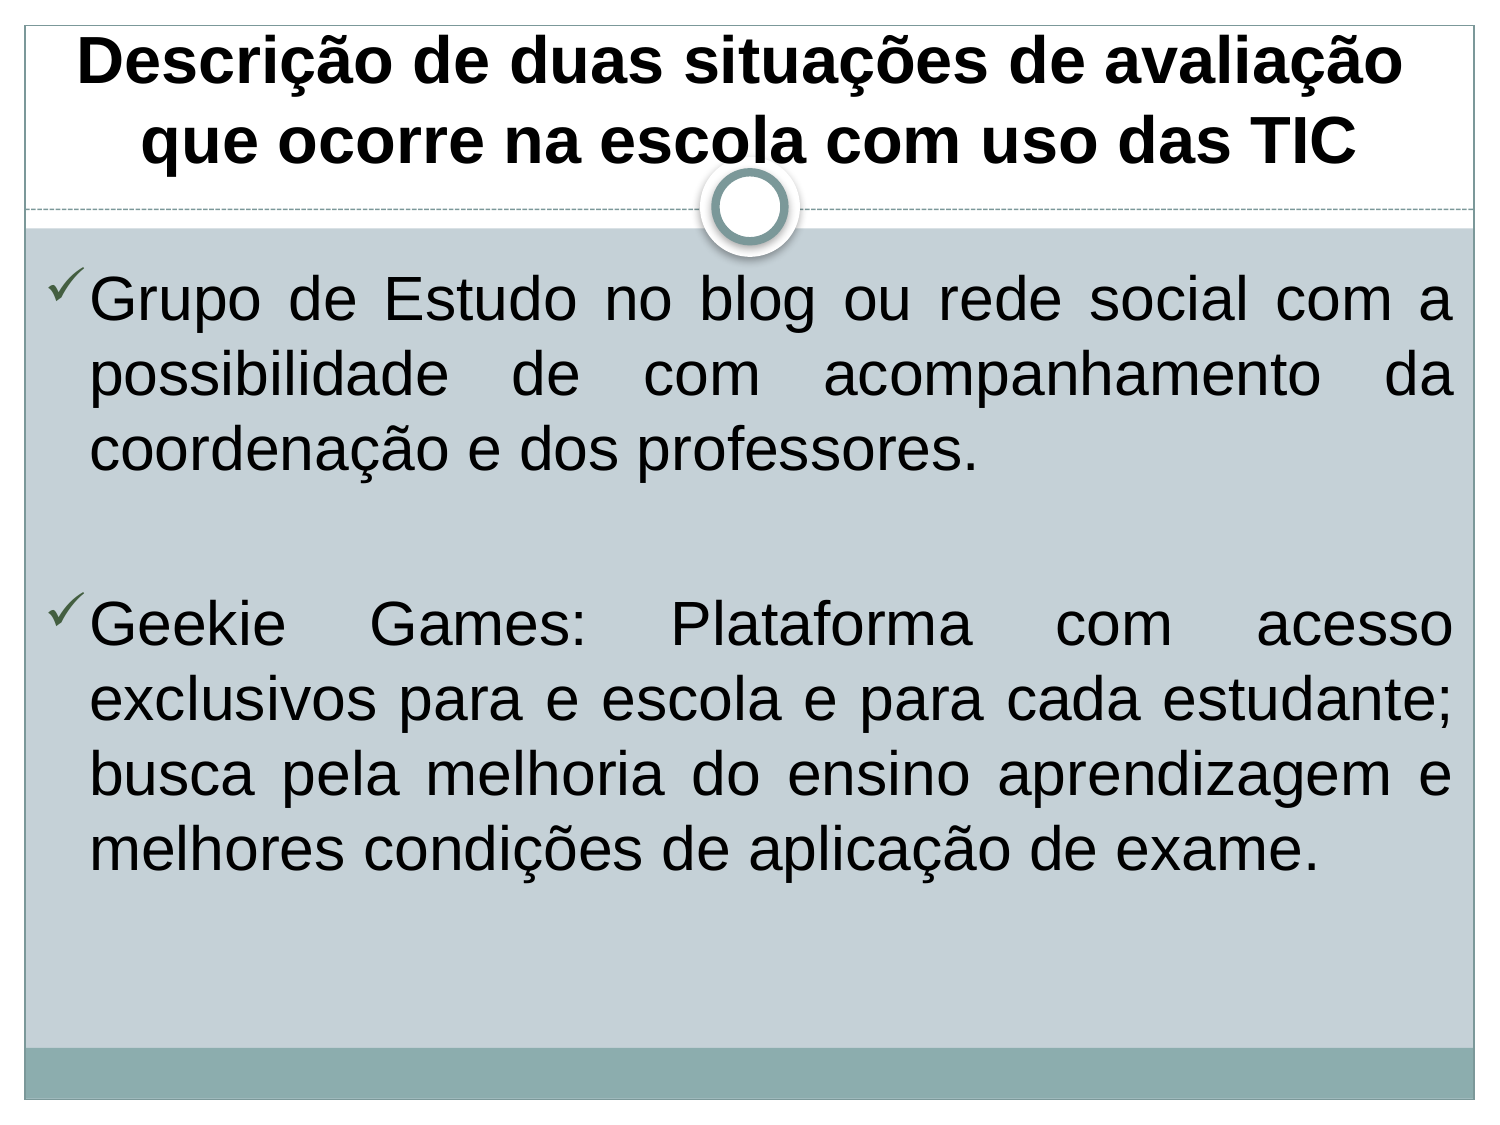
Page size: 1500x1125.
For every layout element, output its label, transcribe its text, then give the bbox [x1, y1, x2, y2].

title Descrição de duas situações de avaliação que ocorre na escola com uso das TIC [29, 19, 1471, 185]
list Grupo de Estudo no blog ou rede social com a possibilidade de com acompanhamento da coordenação e dos professores. Geekie Games: Plataforma com acesso exclusivos para e escola e para cada estudante; busca pela melhoria do ensino aprendizagem e melhores condições de aplicação de exame. [29, 250, 1471, 1047]
